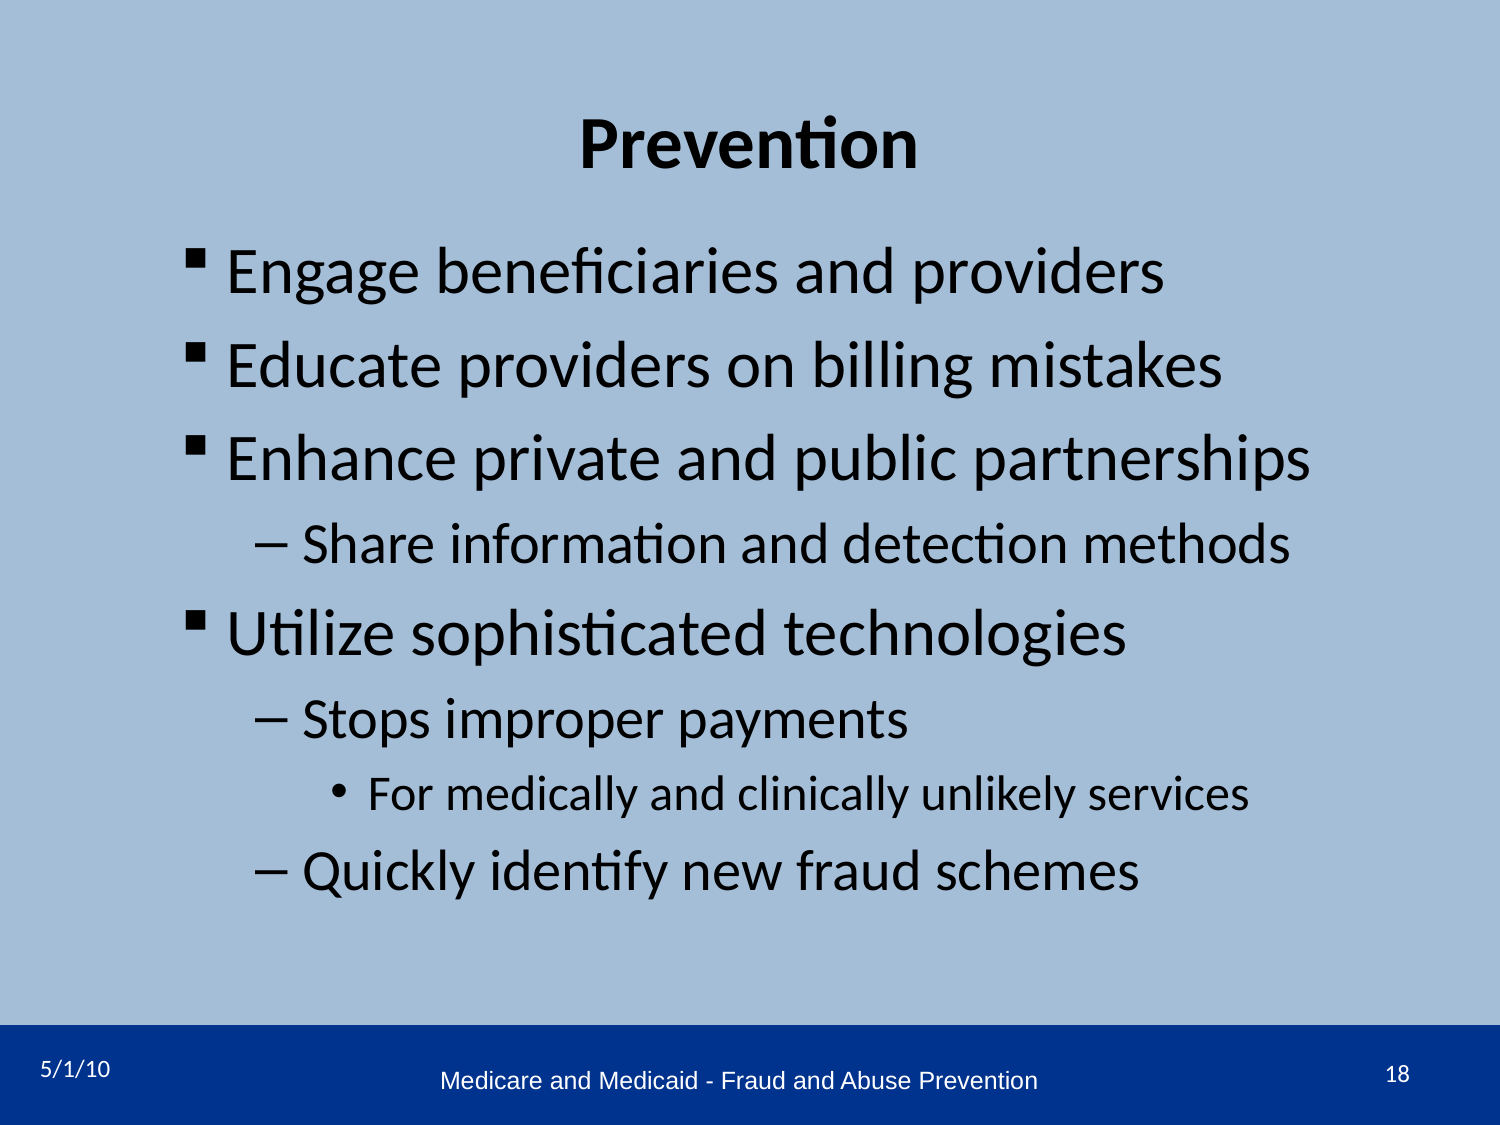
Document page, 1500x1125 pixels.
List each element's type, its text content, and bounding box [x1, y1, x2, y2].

slide_number 18 [1074, 1042, 1425, 1103]
list Engage beneficiaries and providers Educate providers on billing mistakes Enhance private and public partnerships Share information and detection methods Utilize sophisticated technologies Stops improper payments For medically and clinically unlikely services Quickly identify new fraud schemes [165, 219, 1454, 958]
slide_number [24, 1037, 375, 1098]
title Prevention [74, 44, 1426, 233]
footer Medicare and Medicaid - Fraud and Abuse Prevention [425, 1050, 1100, 1110]
